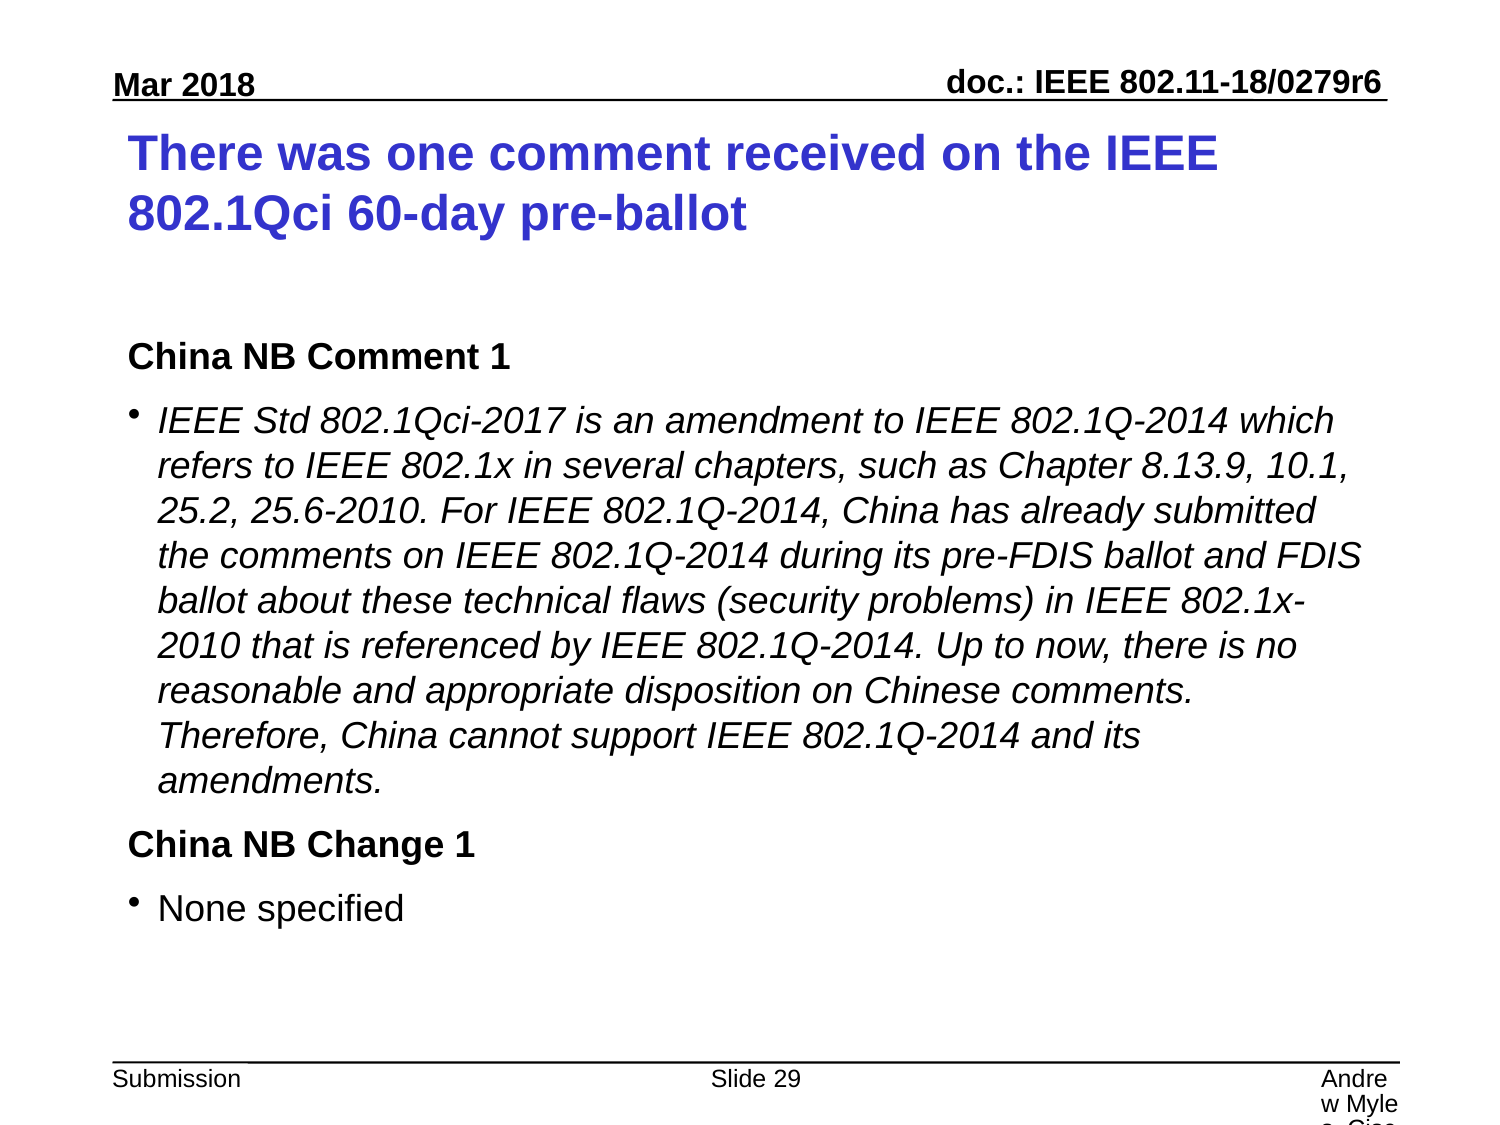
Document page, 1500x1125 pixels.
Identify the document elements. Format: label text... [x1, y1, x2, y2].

list China NB Comment 1 IEEE Std 802.1Qci-2017 is an amendment to IEEE 802.1Q-2014 which refers to IEEE 802.1x in several chapters, such as Chapter 8.13.9, 10.1, 25.2, 25.6-2010. For IEEE 802.1Q-2014, China has already submitted the comments on IEEE 802.1Q-2014 during its pre-FDIS ballot and FDIS ballot about these technical flaws (security problems) in IEEE 802.1x-2010 that is referenced by IEEE 802.1Q-2014. Up to now, there is no reasonable and appropriate disposition on Chinese comments. Therefore, China cannot support IEEE 802.1Q-2014 and its amendments. China NB Change 1 None specified [112, 324, 1388, 1000]
slide_number Slide 29 [709, 1061, 803, 1093]
footer Andrew Myles, Cisco [1320, 1061, 1402, 1093]
title There was one comment received on the IEEE 802.1Qci 60-day pre-ballot [112, 112, 1388, 288]
